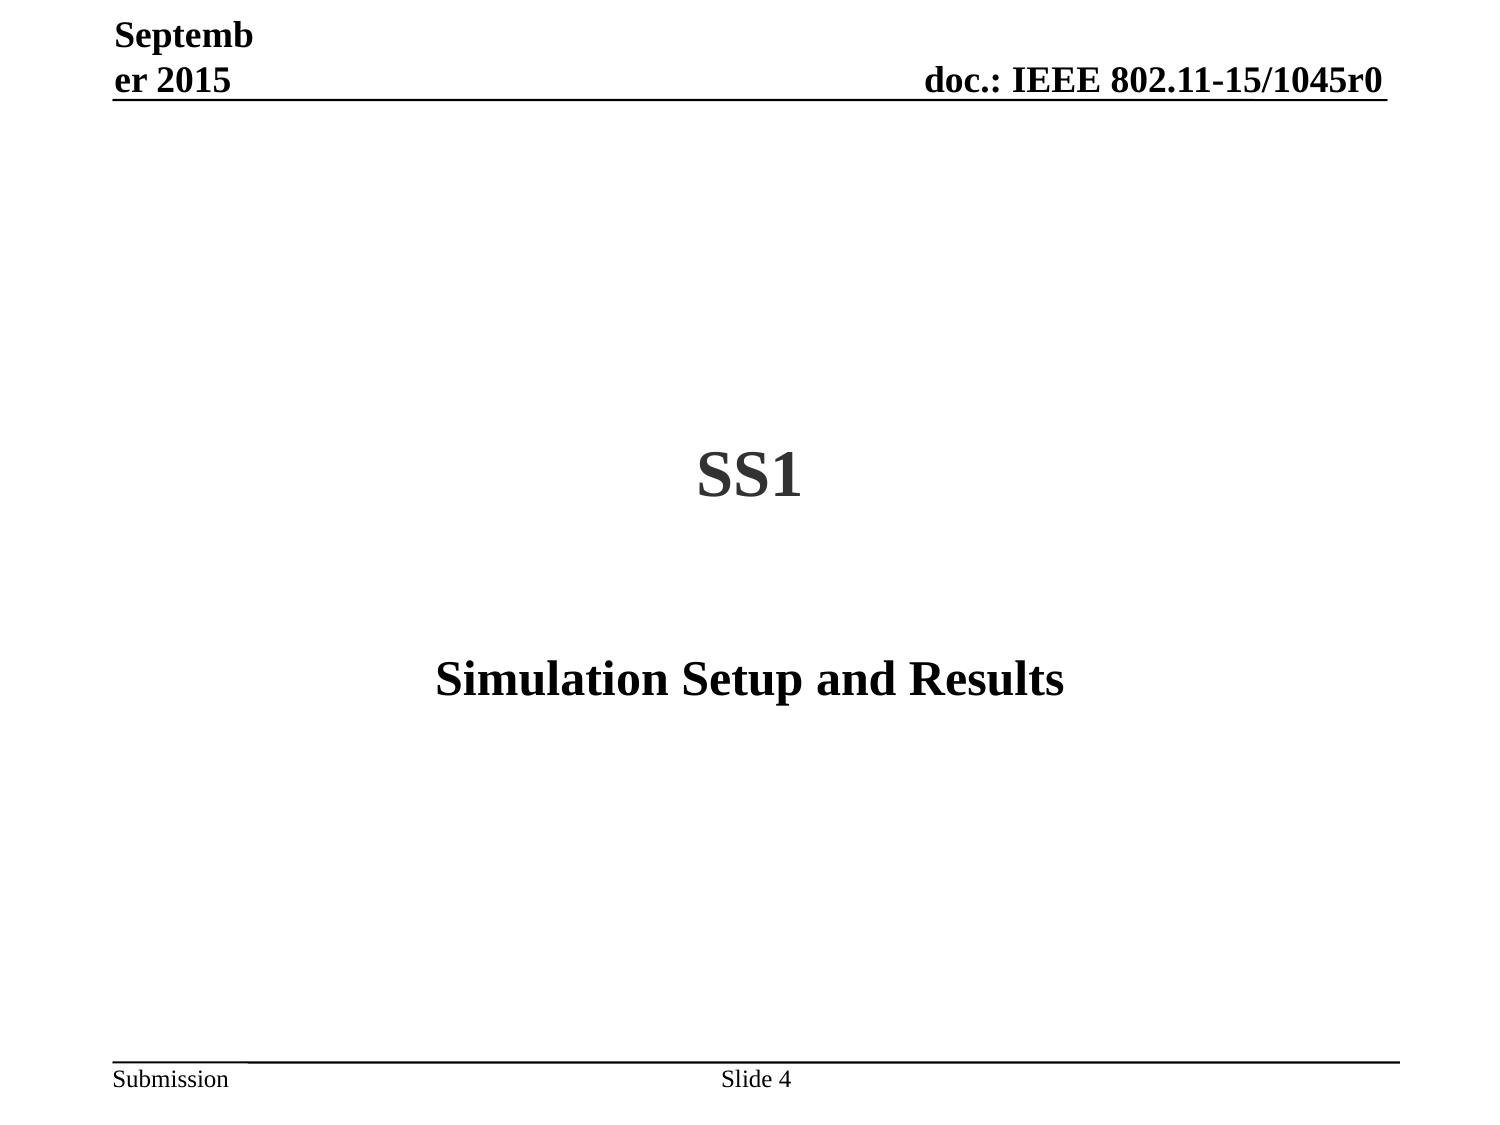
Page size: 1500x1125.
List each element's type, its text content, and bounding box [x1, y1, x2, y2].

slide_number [114, 54, 270, 101]
title SS1 [112, 349, 1388, 591]
subtitle Simulation Setup and Results [224, 637, 1276, 926]
slide_number Slide 4 [712, 1061, 800, 1093]
